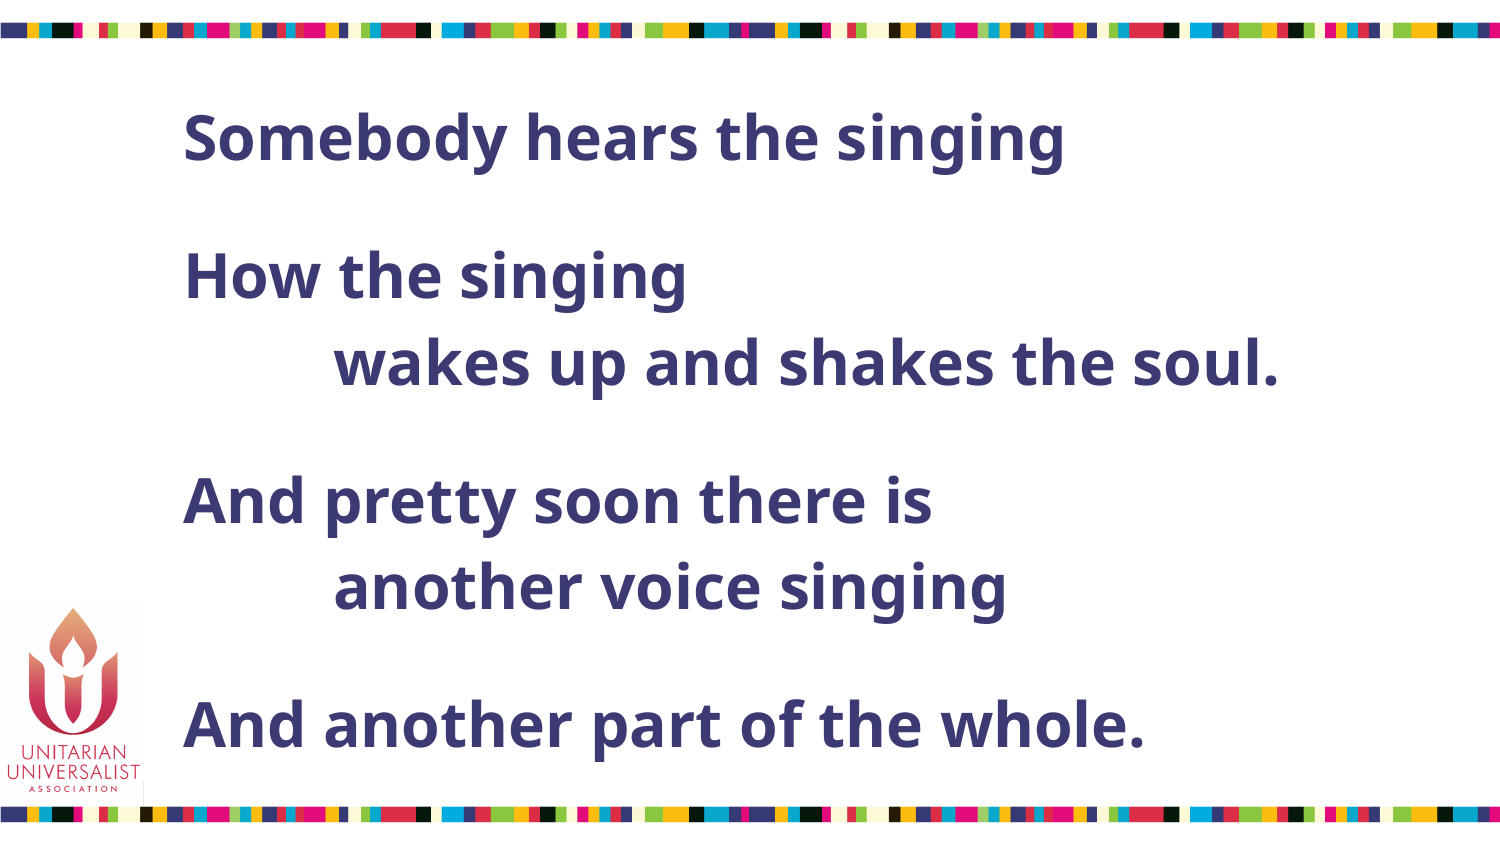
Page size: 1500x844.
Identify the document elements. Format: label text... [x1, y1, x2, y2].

picture [0, 600, 1500, 824]
text_box Somebody hears the singing How the singing wakes up and shakes the soul. And pretty soon there is another voice singing And another part of the whole. [168, 72, 1474, 776]
picture [0, 22, 1500, 40]
